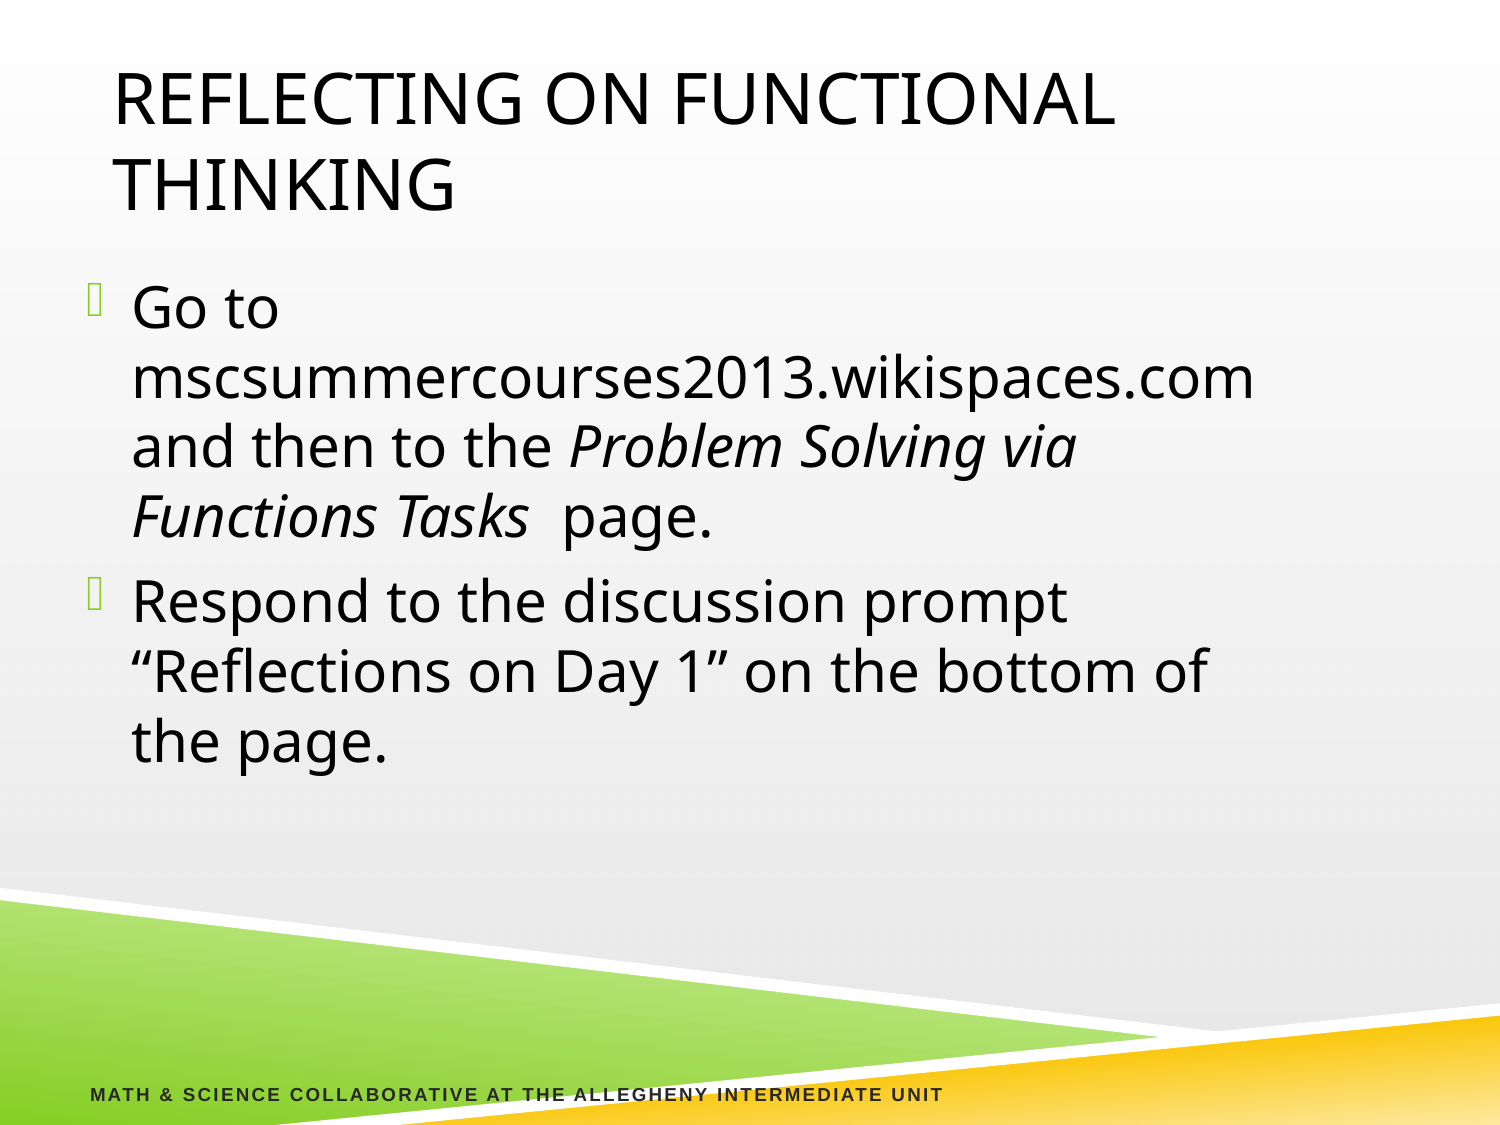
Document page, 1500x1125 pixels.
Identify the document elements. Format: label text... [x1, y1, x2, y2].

title Reflecting on Functional Thinking [112, 45, 1388, 233]
list Go to mscsummercourses2013.wikispaces.com and then to the Problem Solving via Functions Tasks page. Respond to the discussion prompt “Reflections on Day 1” on the bottom of the page. [75, 262, 1300, 1052]
footer Math & Science Collaborative at the Allegheny Intermediate Unit [75, 1052, 1463, 1113]
